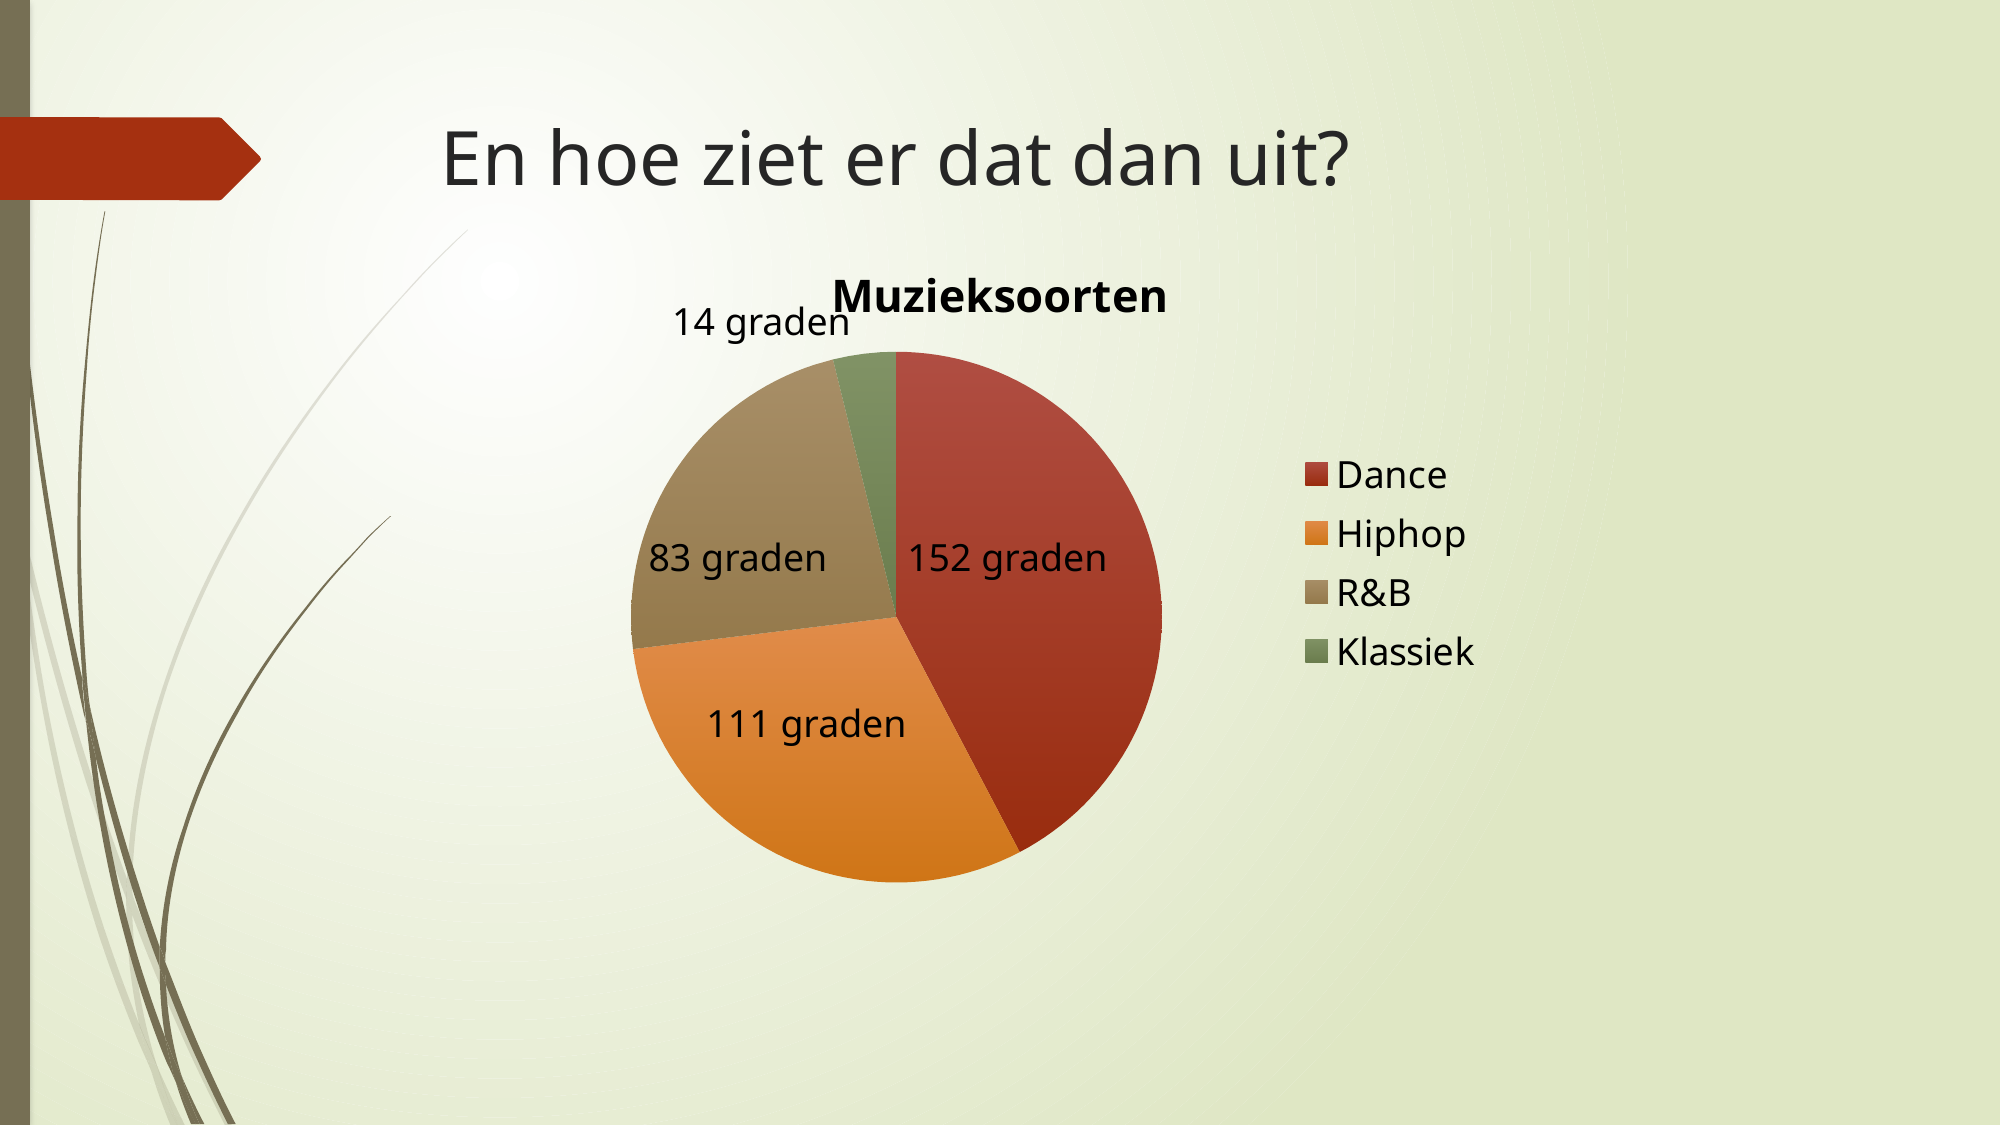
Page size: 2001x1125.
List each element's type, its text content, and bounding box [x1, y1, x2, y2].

chart [499, 228, 1501, 897]
title En hoe ziet er dat dan uit? [425, 102, 1888, 313]
